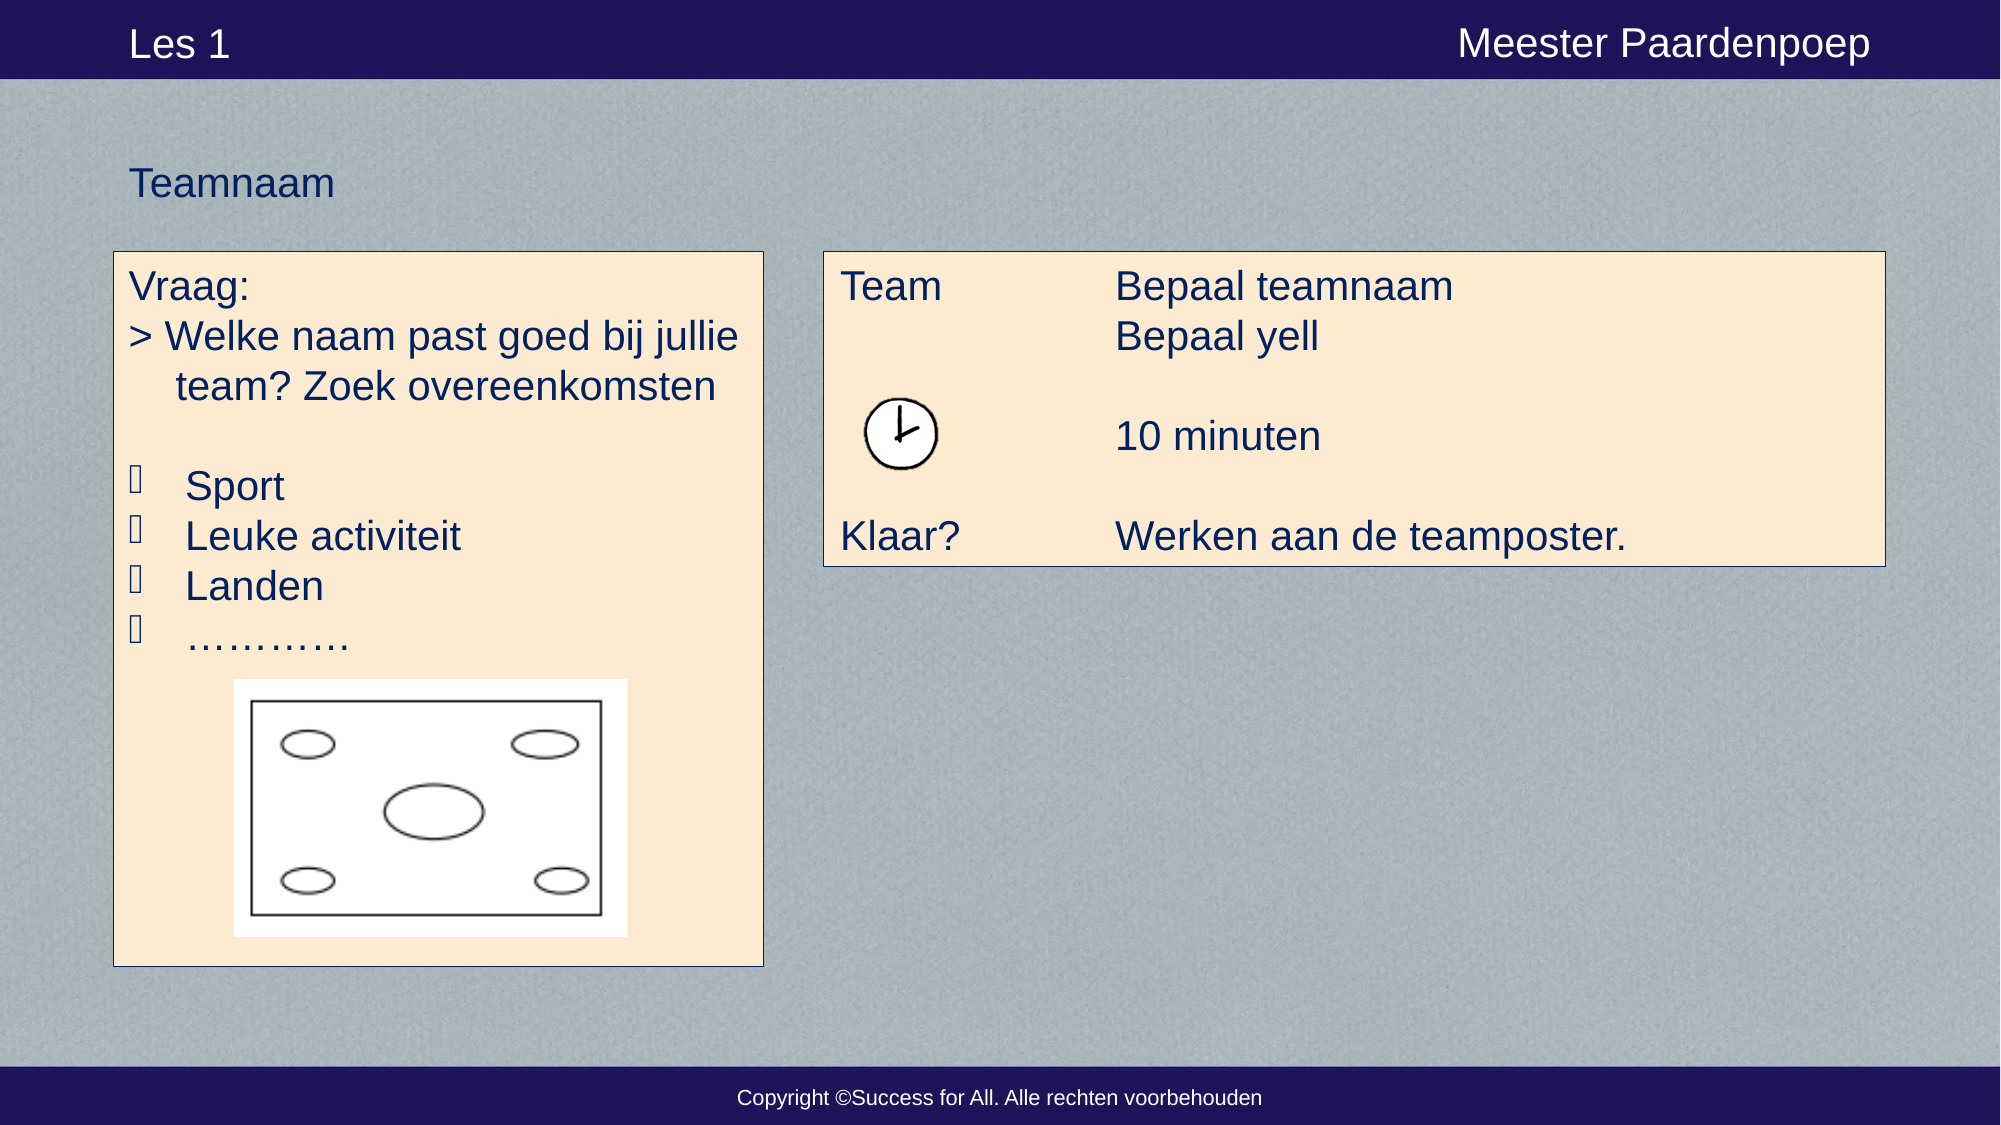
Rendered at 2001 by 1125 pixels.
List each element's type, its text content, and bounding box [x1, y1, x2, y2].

picture [0, 0, 2001, 1125]
text_box Teamnaam [113, 148, 1635, 214]
text_box Team Bepaal teamnaam Bepaal yell 10 minuten Klaar? Werken aan de teamposter. [823, 251, 1886, 567]
text_box Vraag: > Welke naam past goed bij jullie team? Zoek overeenkomsten Sport Leuke activiteit Landen ………… [113, 251, 764, 967]
text_box Copyright ©Success for All. Alle rechten voorbehouden [0, 1076, 2000, 1125]
text_box Meester Paardenpoep [999, 8, 1886, 73]
text_box Les 1 [114, 9, 354, 75]
